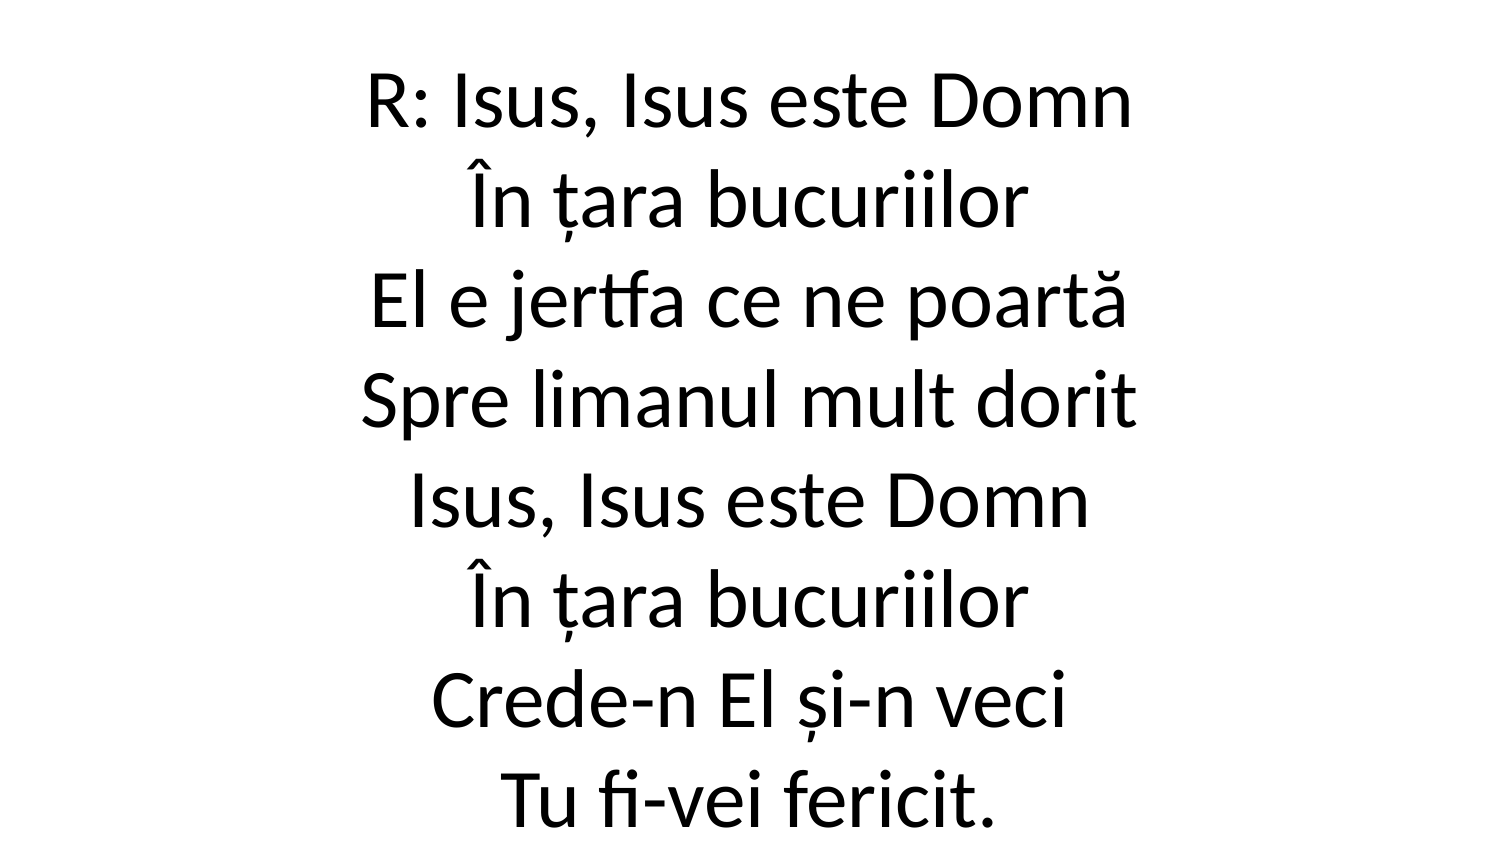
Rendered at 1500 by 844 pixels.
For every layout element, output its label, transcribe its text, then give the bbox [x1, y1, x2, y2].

text_box R: Isus, Isus este Domn În țara bucuriilor El e jertfa ce ne poartă Spre limanul mult dorit Isus, Isus este Domn În țara bucuriilor Crede-n El și-n veci Tu fi-vei fericit. [345, 0, 1155, 844]
